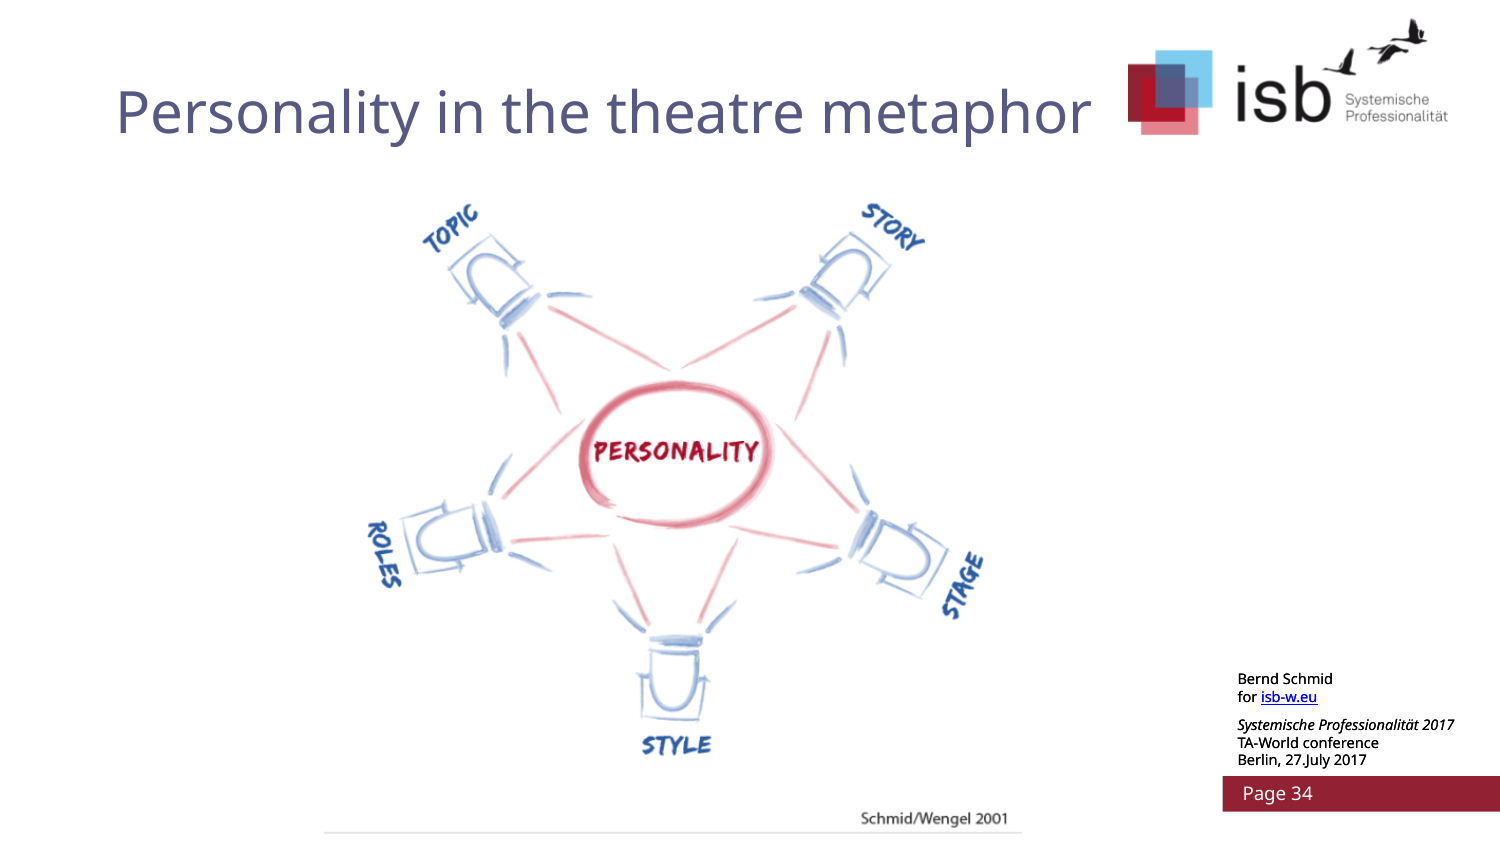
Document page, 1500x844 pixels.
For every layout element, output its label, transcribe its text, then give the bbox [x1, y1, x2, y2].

title Personality in the theatre metaphor [100, 67, 1223, 281]
slide_number Page 34 [1222, 776, 1500, 812]
picture [1128, 14, 1461, 139]
text_box Bernd Schmid for isb-w.eu Systemische Professionalität 2017 TA-World conference Berlin, 27.July 2017 [1222, 543, 1500, 776]
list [324, 197, 1023, 844]
